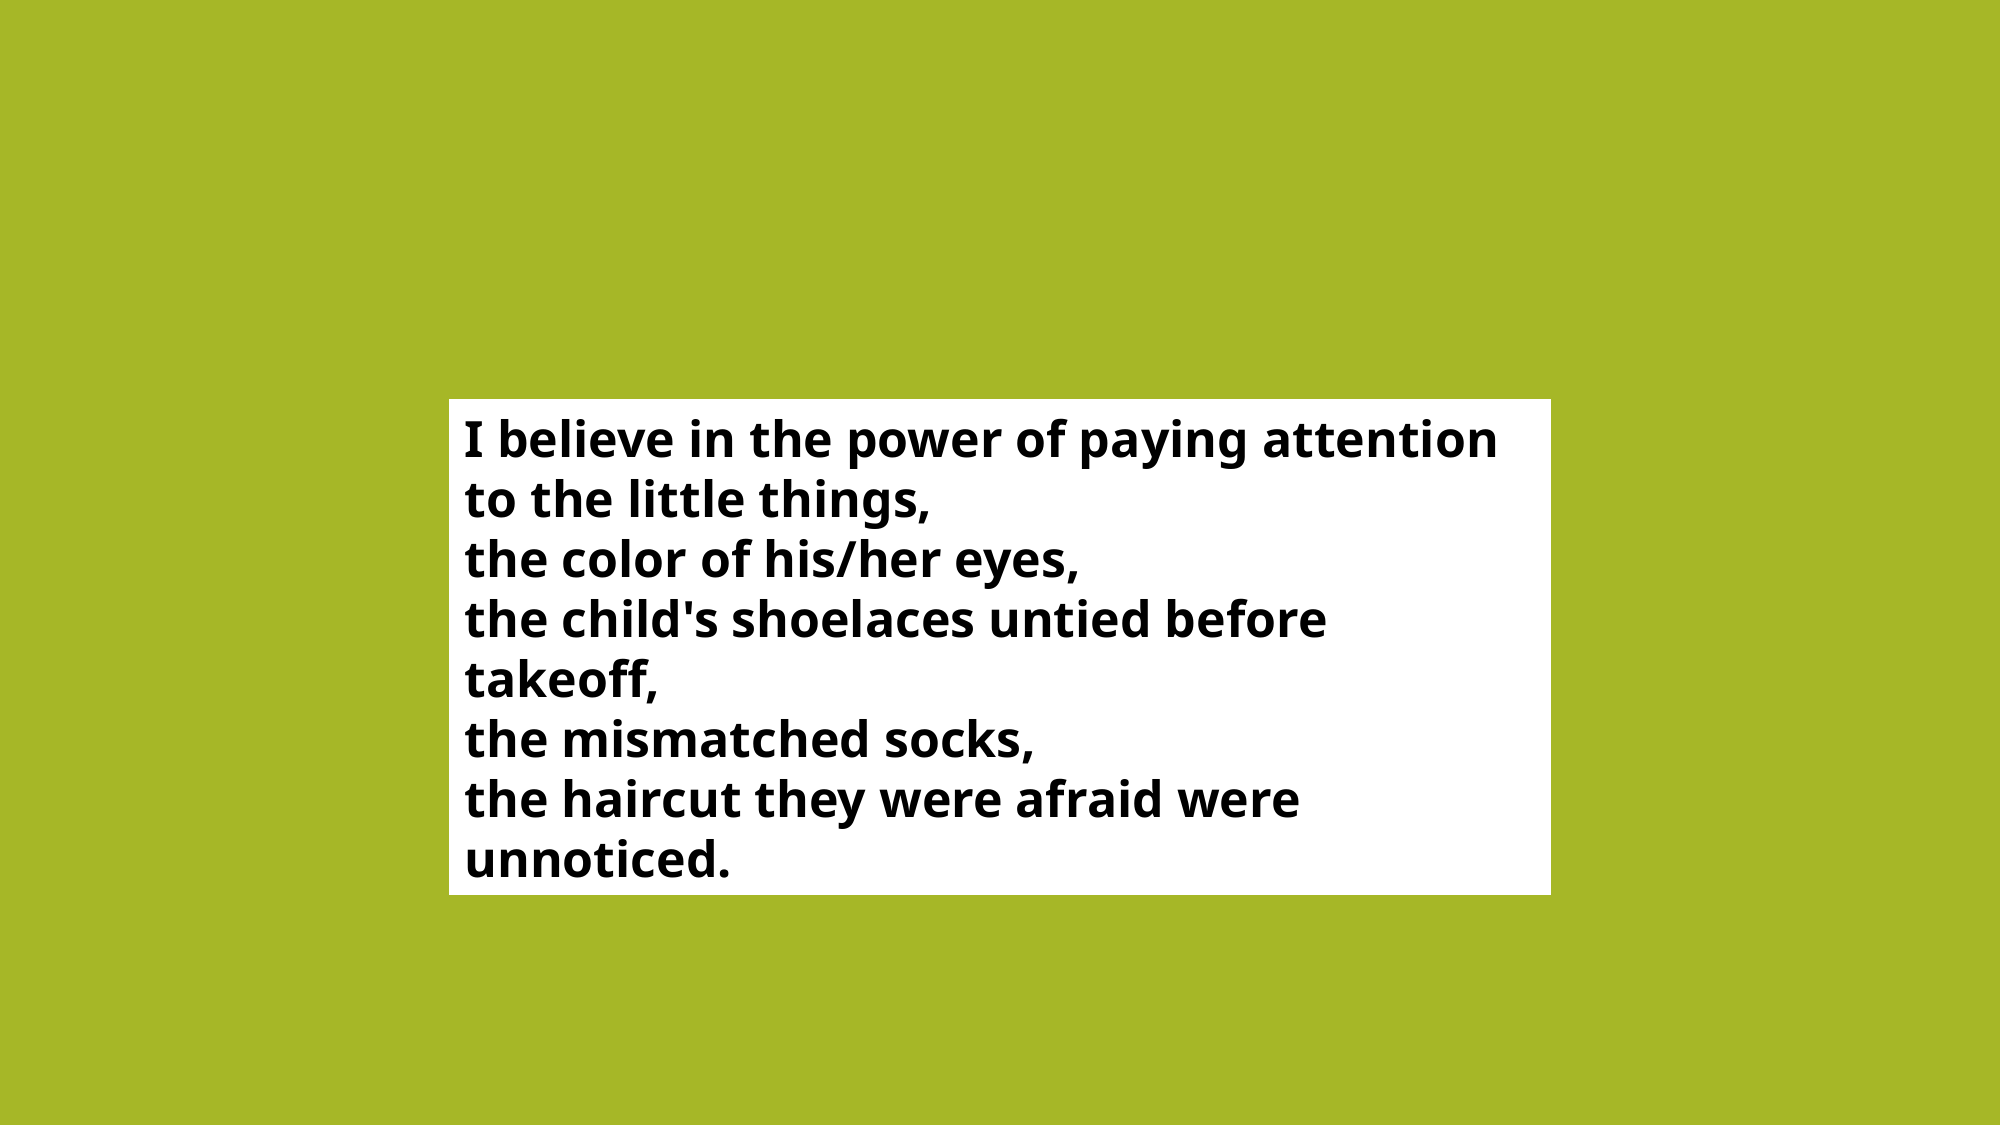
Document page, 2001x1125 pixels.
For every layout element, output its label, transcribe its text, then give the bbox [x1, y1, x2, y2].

text_box I believe in the power of paying attention to the little things, the color of his/her eyes, the child's shoelaces untied before takeoff, the mismatched socks, the haircut they were afraid were unnoticed. [450, 399, 1550, 895]
